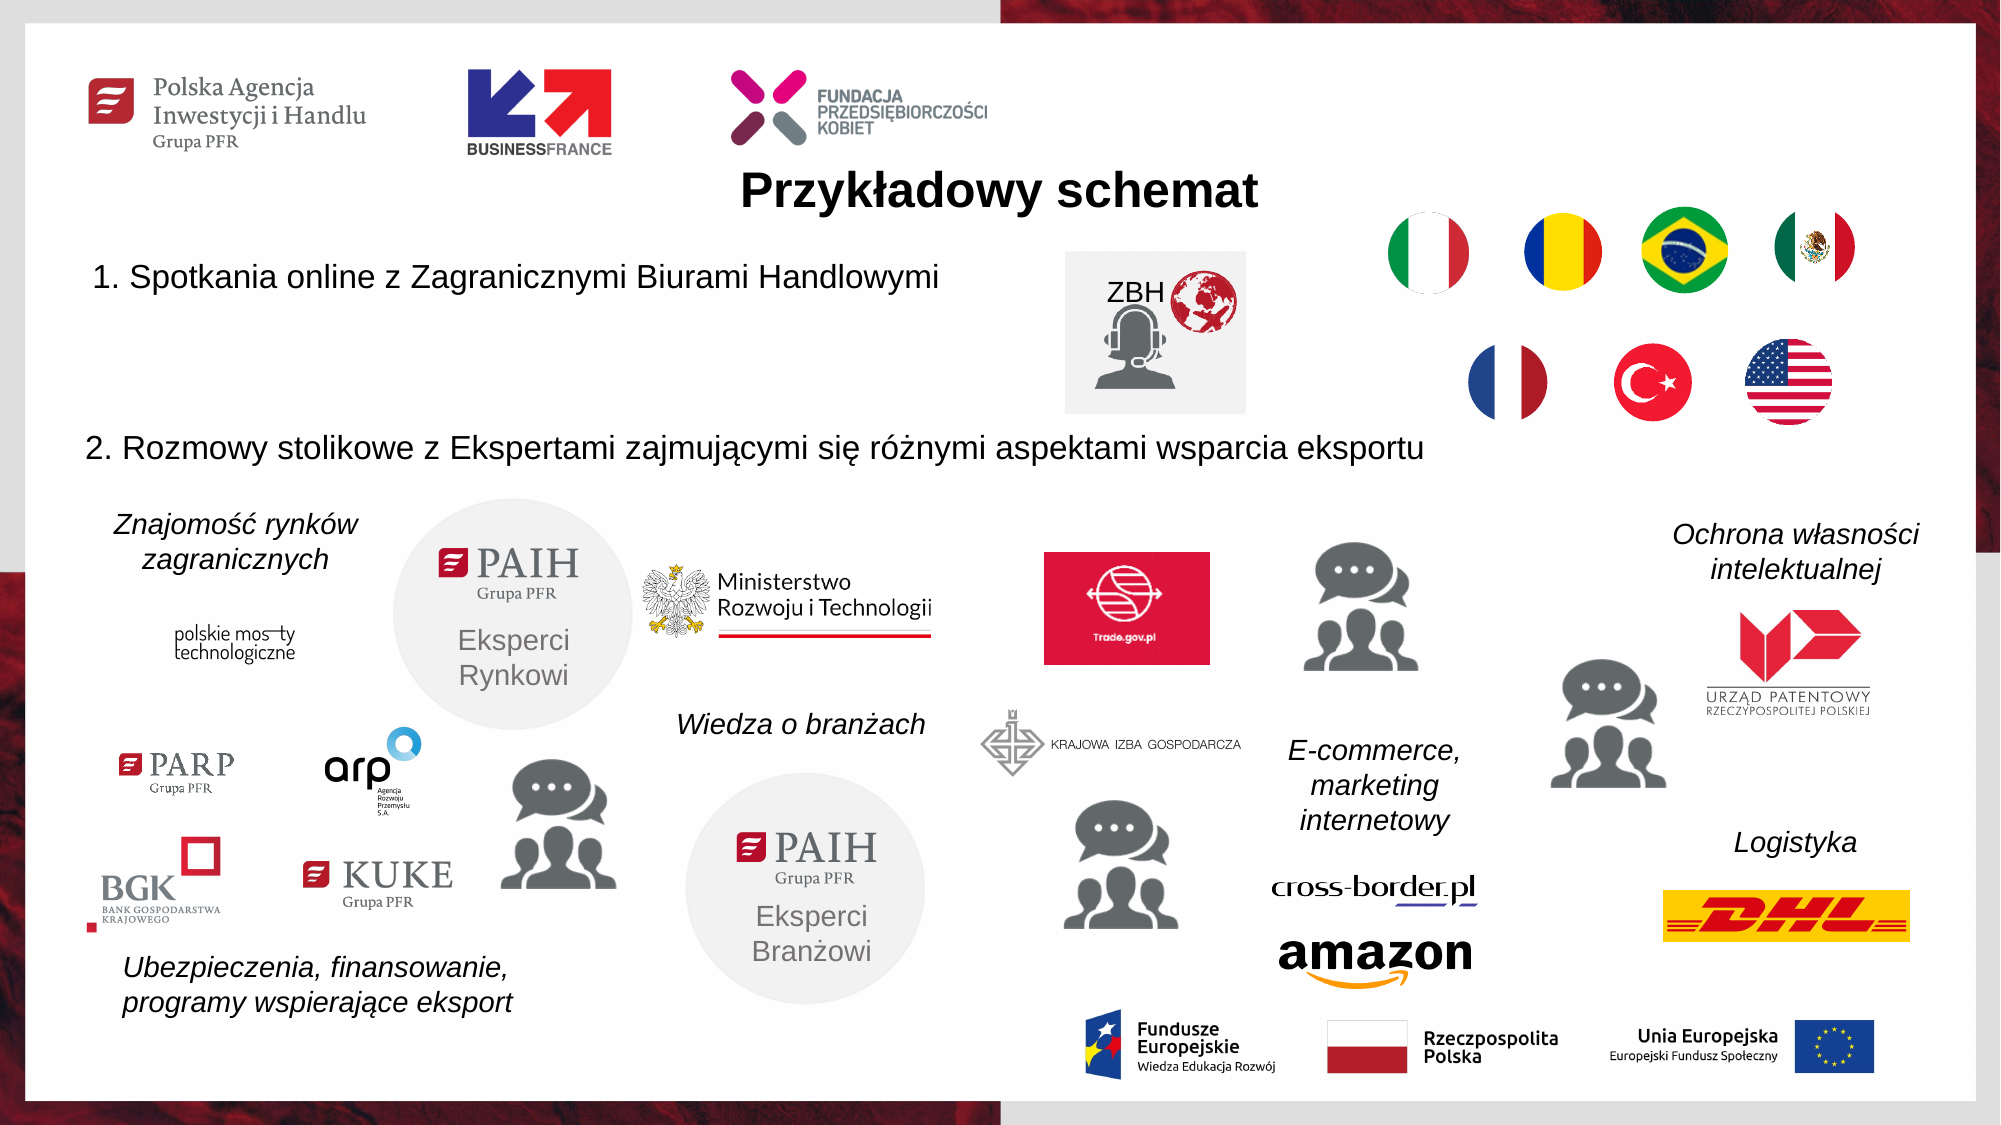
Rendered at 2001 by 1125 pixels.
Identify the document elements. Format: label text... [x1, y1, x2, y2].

title Przykładowy schemat [108, 144, 1892, 238]
text_box Ochrona własności intelektualnej [1641, 507, 1951, 593]
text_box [1061, 252, 1246, 414]
text_box Znajomość rynków zagranicznych [81, 498, 391, 583]
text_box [393, 498, 632, 730]
text_box 1. Spotkania online z Zagranicznymi Biurami Handlowymi [77, 247, 988, 303]
text_box 2. Rozmowy stolikowe z Ekspertami zajmującymi się różnymi aspektami wsparcia eksportu [70, 418, 1608, 474]
picture [0, 0, 2001, 1125]
text_box Logistyka [1692, 815, 1900, 866]
text_box Wiedza o branżach [661, 697, 971, 748]
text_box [686, 773, 925, 1004]
text_box E-commerce, marketing internetowy [1220, 723, 1530, 844]
text_box Ubezpieczenia, finansowanie, programy wspierające eksport [108, 941, 612, 1026]
